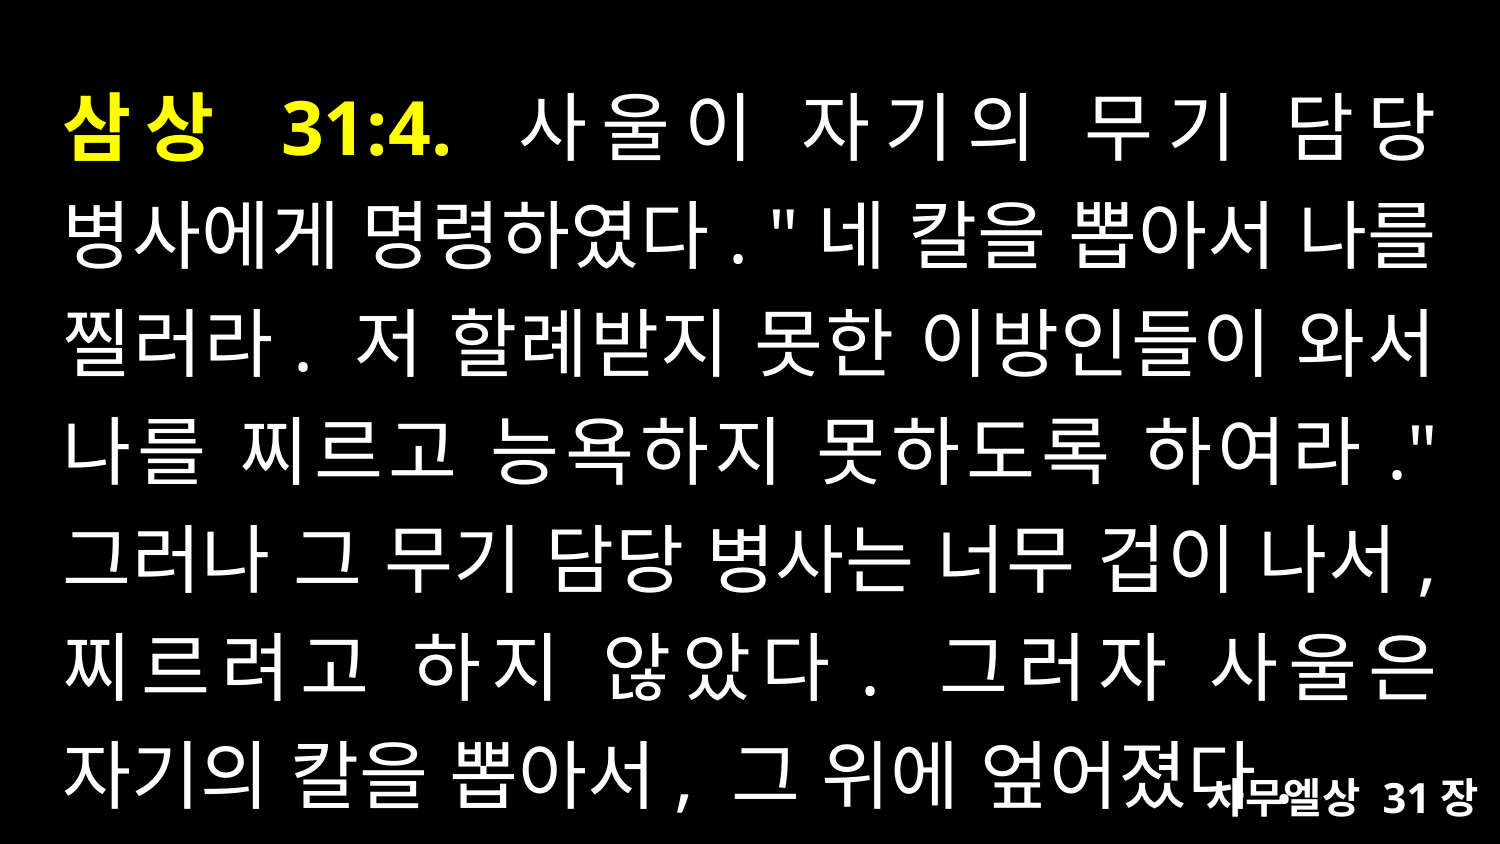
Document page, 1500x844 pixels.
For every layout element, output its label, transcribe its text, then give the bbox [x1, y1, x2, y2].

title 삼상 31:4. 사울이 자기의 무기 담당 병사에게 명령하였다. "네 칼을 뽑아서 나를 찔러라. 저 할례받지 못한 이방인들이 와서 나를 찌르고 능욕하지 못하도록 하여라." 그러나 그 무기 담당 병사는 너무 겁이 나서, 찌르려고 하지 않았다. 그러자 사울은 자기의 칼을 뽑아서, 그 위에 엎어졌다. [0, 0, 1500, 844]
subtitle 사무엘상 31장 [916, 770, 1500, 844]
